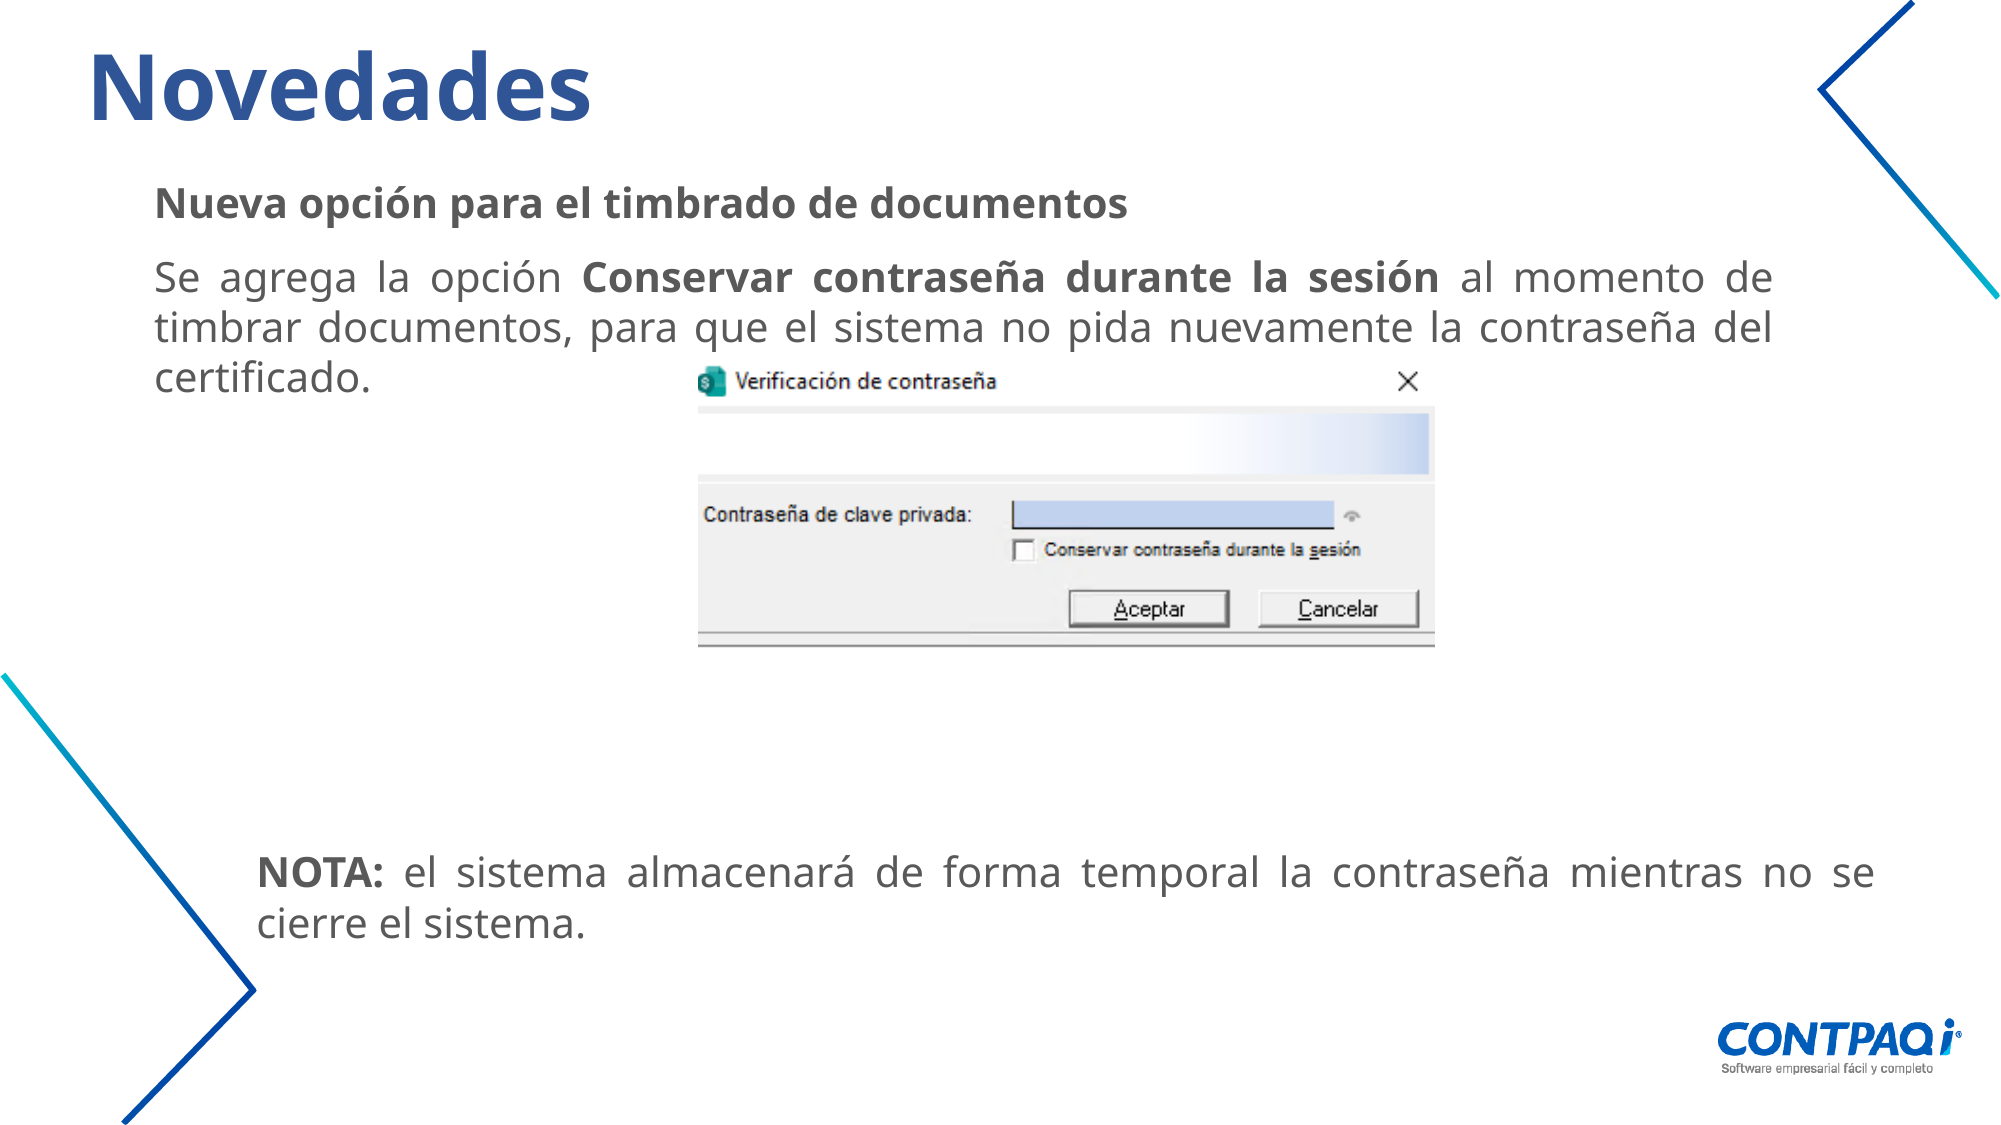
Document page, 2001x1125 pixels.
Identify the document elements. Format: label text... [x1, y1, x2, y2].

picture [0, 672, 257, 1125]
title Novedades [71, 19, 1372, 162]
text_box NOTA: el sistema almacenará de forma temporal la contraseña mientras no se cierre el sistema. [241, 838, 1891, 954]
picture [1718, 1018, 1962, 1075]
text_box Se agrega la opción Conservar contraseña durante la sesión al momento de timbrar documentos, para que el sistema no pida nuevamente la contraseña del certificado. [139, 243, 1789, 409]
picture [698, 359, 1435, 653]
text_box Nueva opción para el timbrado de documentos [139, 169, 1861, 235]
picture [1816, 0, 2000, 300]
